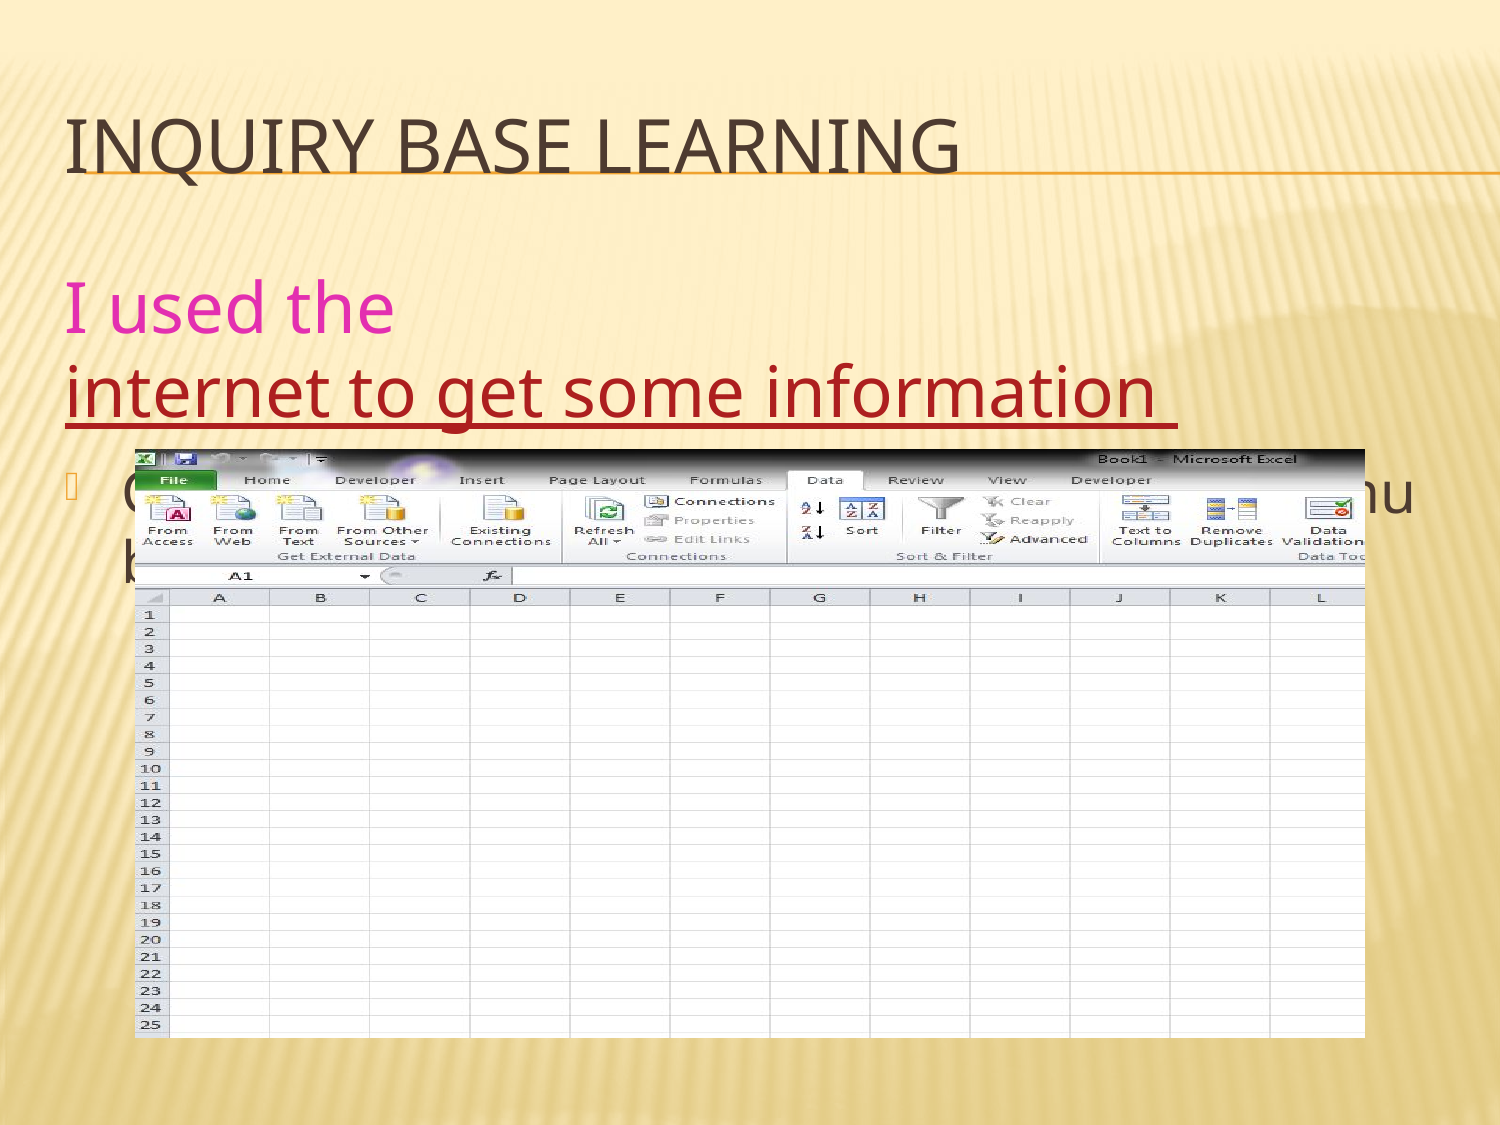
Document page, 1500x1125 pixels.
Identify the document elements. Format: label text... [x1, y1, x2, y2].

list I used the internet to get some information Click on Get External Data from Data on menu bar [50, 254, 1475, 1063]
title Inquiry Base Learning [50, 75, 1475, 213]
picture [134, 449, 1366, 1038]
